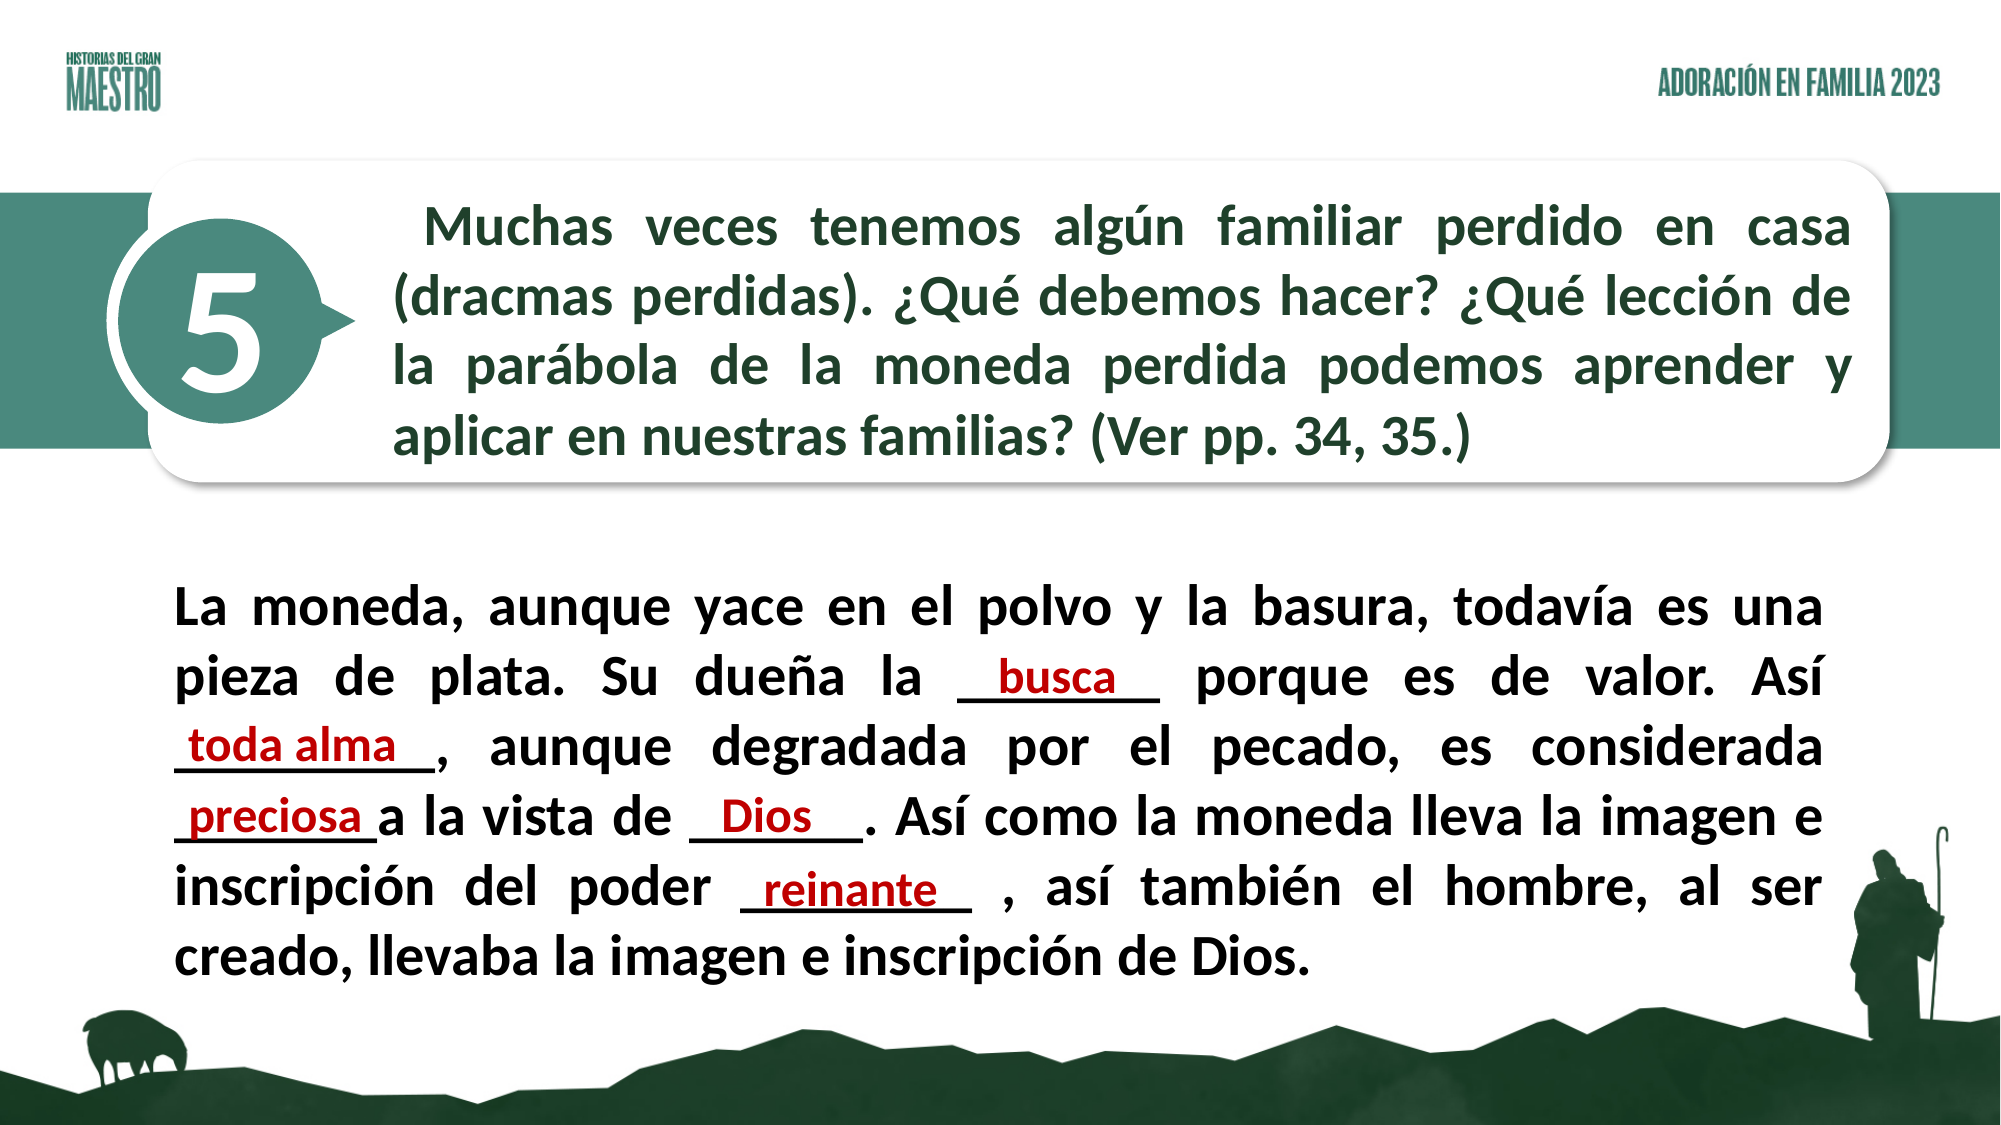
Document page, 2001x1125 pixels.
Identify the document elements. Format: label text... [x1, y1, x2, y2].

text_box Dios [706, 775, 864, 851]
picture [0, 0, 2001, 1125]
text_box reinante [748, 849, 984, 925]
text_box busca [983, 635, 1155, 711]
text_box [0, 160, 2000, 483]
text_box preciosa [173, 775, 399, 851]
text_box toda alma [173, 704, 473, 779]
text_box La moneda, aunque yace en el polvo y la basura, todavía es una pieza de plata. Su dueña la _______ porque es de valor. Así _________, aunque degradada por el pecado, es considerada _______a la vista de ______. Así como la moneda lleva la imagen e inscripción del poder ________ , así también el hombre, al ser creado, llevaba la imagen e inscripción de Dios. [160, 560, 1840, 995]
